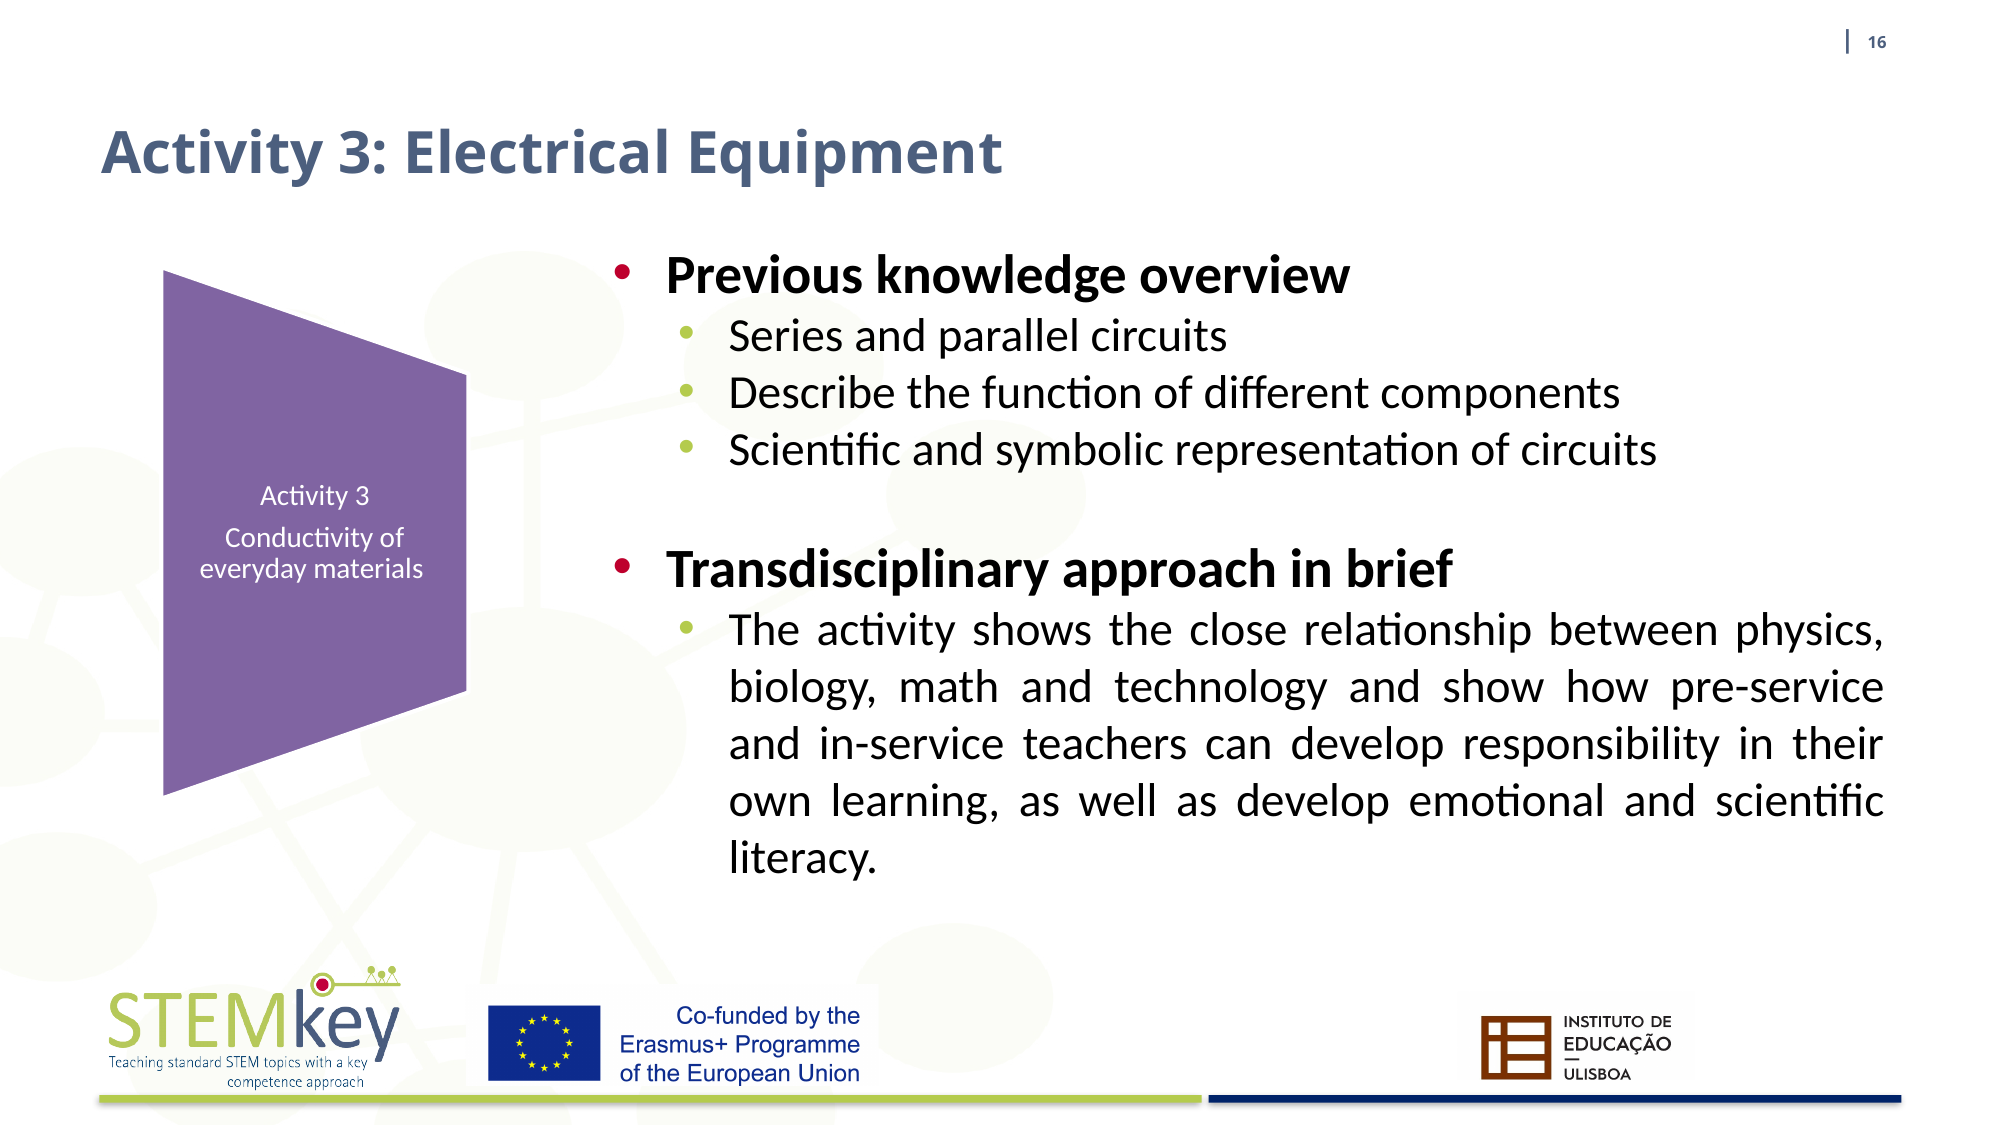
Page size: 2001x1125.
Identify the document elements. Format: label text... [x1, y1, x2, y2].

picture [1457, 991, 1695, 1080]
picture [99, 959, 404, 1095]
text_box Previous knowledge overview Series and parallel circuits Describe the function of different components Scientific and symbolic representation of circuits Transdisciplinary approach in brief The activity shows the close relationship between physics, biology, math and technology and show how pre-service and in-service teachers can develop responsibility in their own learning, as well as develop emotional and scientific literacy. [597, 230, 1902, 895]
picture [465, 984, 879, 1086]
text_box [161, 266, 469, 799]
slide_number | 16 [1772, 9, 1902, 69]
title Activity 3: Electrical Equipment [86, 97, 1641, 204]
